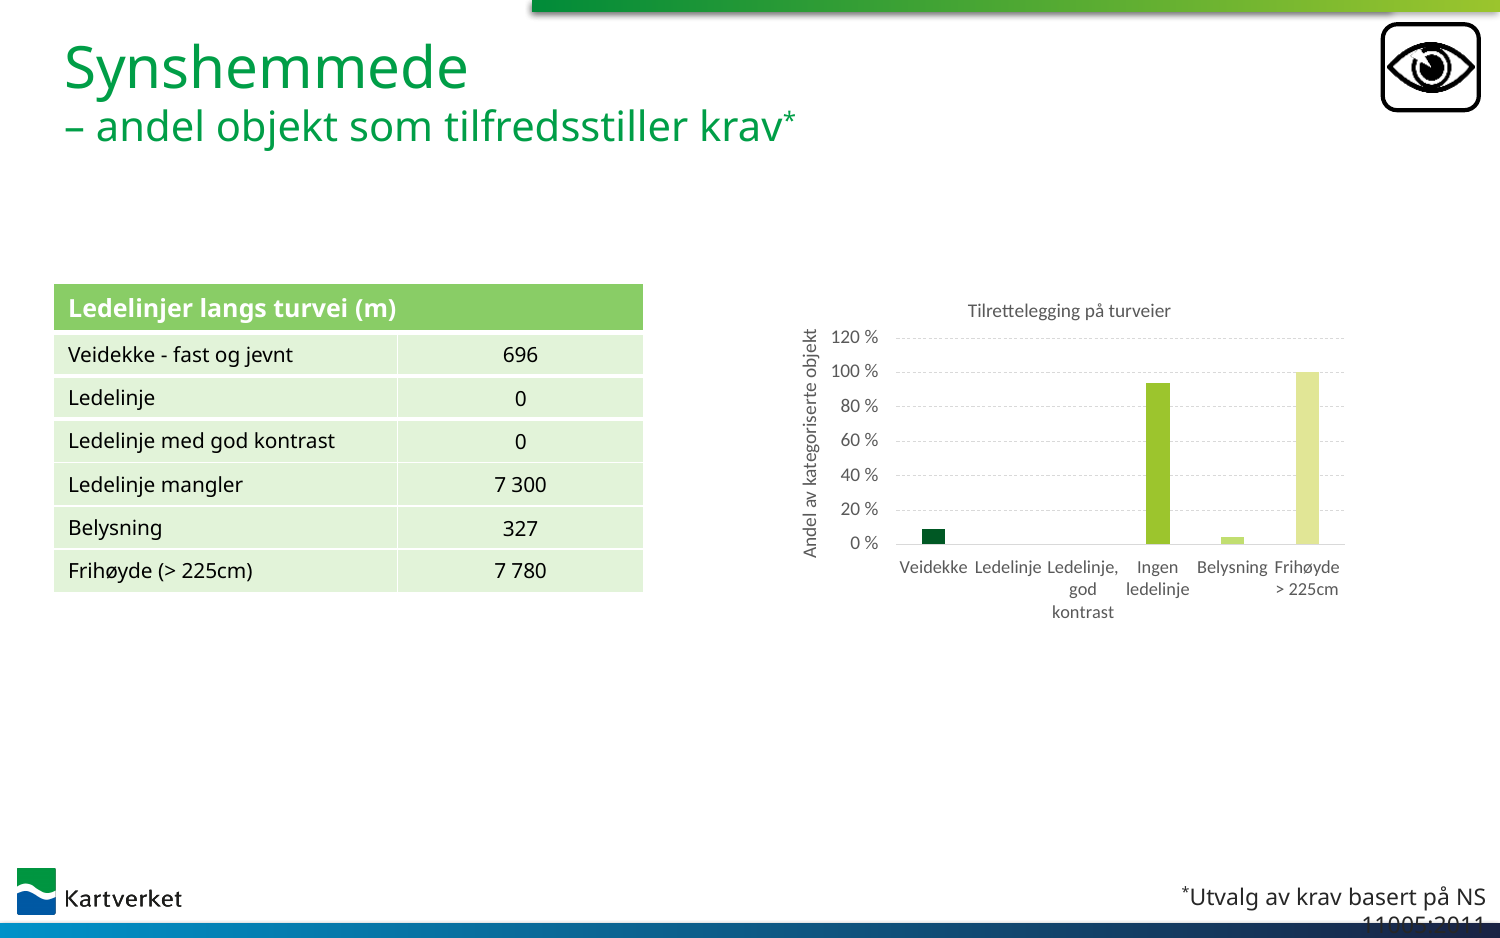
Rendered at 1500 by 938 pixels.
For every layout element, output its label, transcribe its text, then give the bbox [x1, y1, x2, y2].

table_header Ledelinjer langs turvei (m) [54, 284, 643, 330]
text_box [1382, 24, 1480, 111]
table_cell Ledelinje mangler [54, 463, 397, 505]
table_cell Ledelinje [54, 378, 397, 417]
table_cell Veidekke - fast og jevnt [54, 335, 397, 374]
picture [791, 291, 1348, 630]
table_cell 7 300 [398, 463, 643, 505]
table_cell 7 780 [398, 550, 643, 592]
text_box *Utvalg av krav basert på NS 11005:2011 [1068, 873, 1500, 938]
table_cell Ledelinje med god kontrast [54, 421, 397, 462]
table_cell 327 [398, 507, 643, 548]
table_cell 0 [398, 378, 643, 417]
table_cell Belysning [54, 507, 397, 548]
table_cell Frihøyde (> 225cm) [54, 550, 397, 592]
text_box Synshemmede – andel objekt som tilfredsstiller krav* [49, 24, 1431, 158]
table_cell 0 [398, 421, 643, 462]
table_cell 696 [398, 335, 643, 374]
